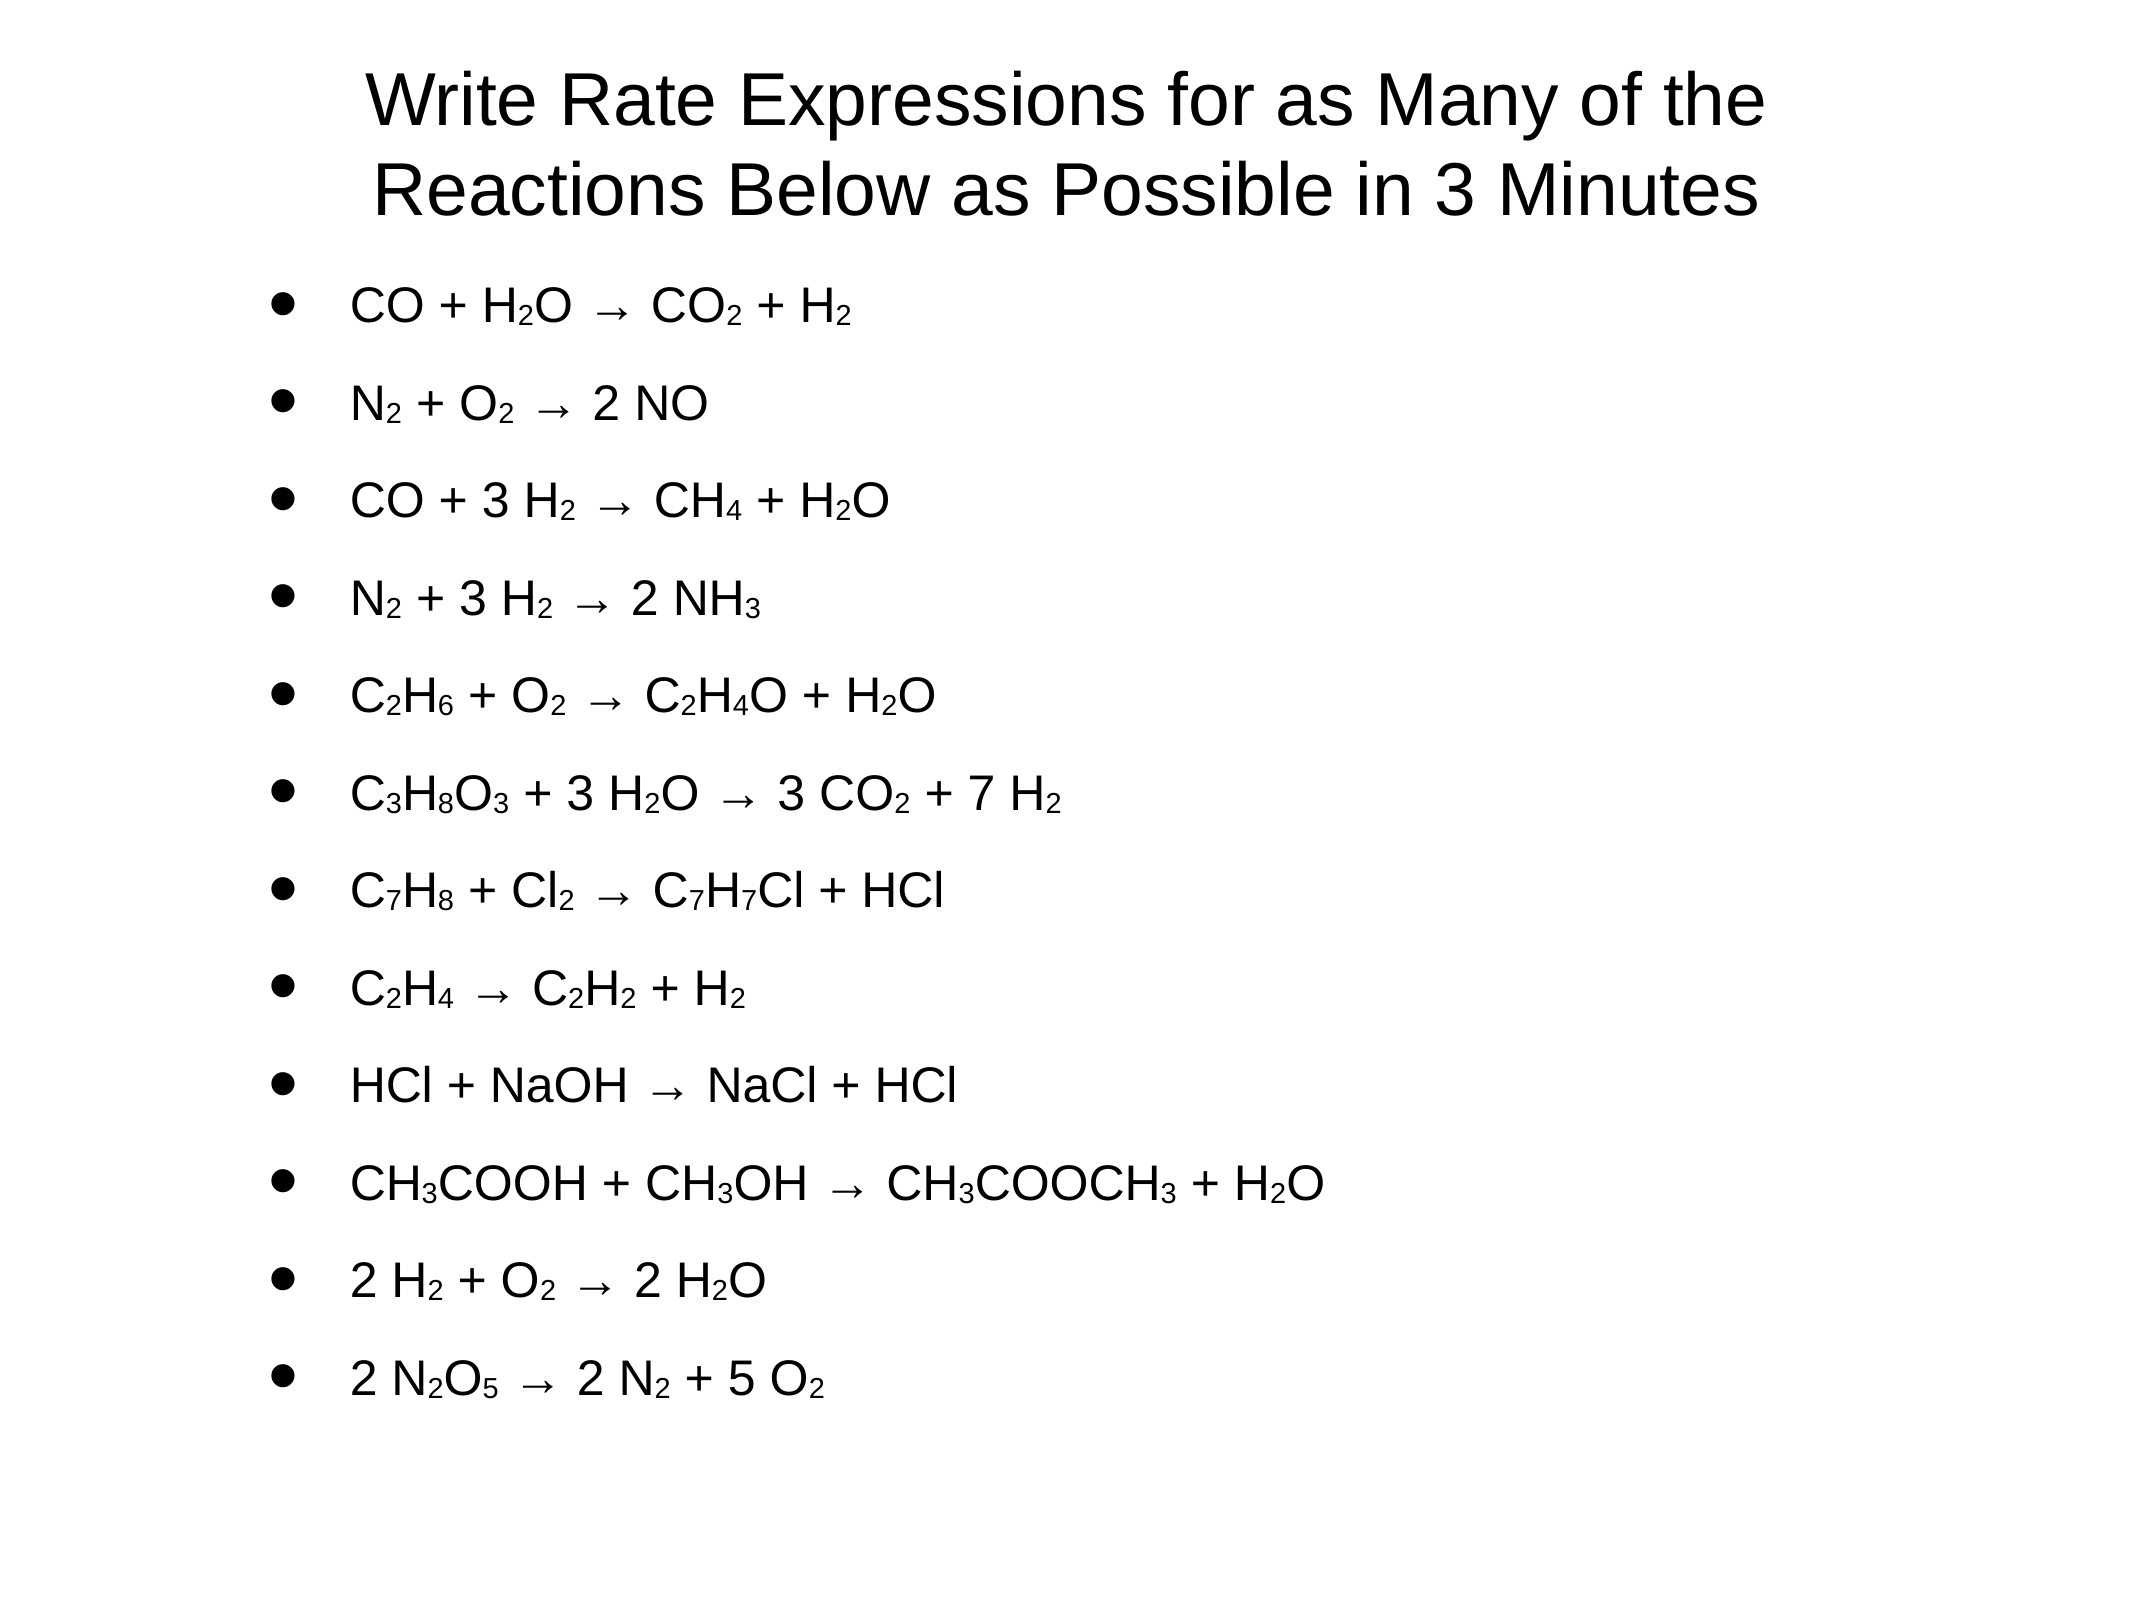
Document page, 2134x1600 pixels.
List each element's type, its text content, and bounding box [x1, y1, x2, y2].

list CO + H2O → CO2 + H2 N2 + O2 → 2 NO CO + 3 H2 → CH4 + H2O N2 + 3 H2 → 2 NH3 C2H6 + O2 → C2H4O + H2O C3H8O3 + 3 H2O → 3 CO2 + 7 H2 C7H8 + Cl2 → C7H7Cl + HCl C2H4 → C2H2 + H2 HCl + NaOH → NaCl + HCl CH3COOH + CH3OH → CH3COOCH3 + H2O 2 H2 + O2 → 2 H2O 2 N2O5 → 2 N2 + 5 O2 [208, 264, 1925, 1463]
title Write Rate Expressions for as Many of the Reactions Below as Possible in 3 Minutes [208, 41, 1925, 250]
